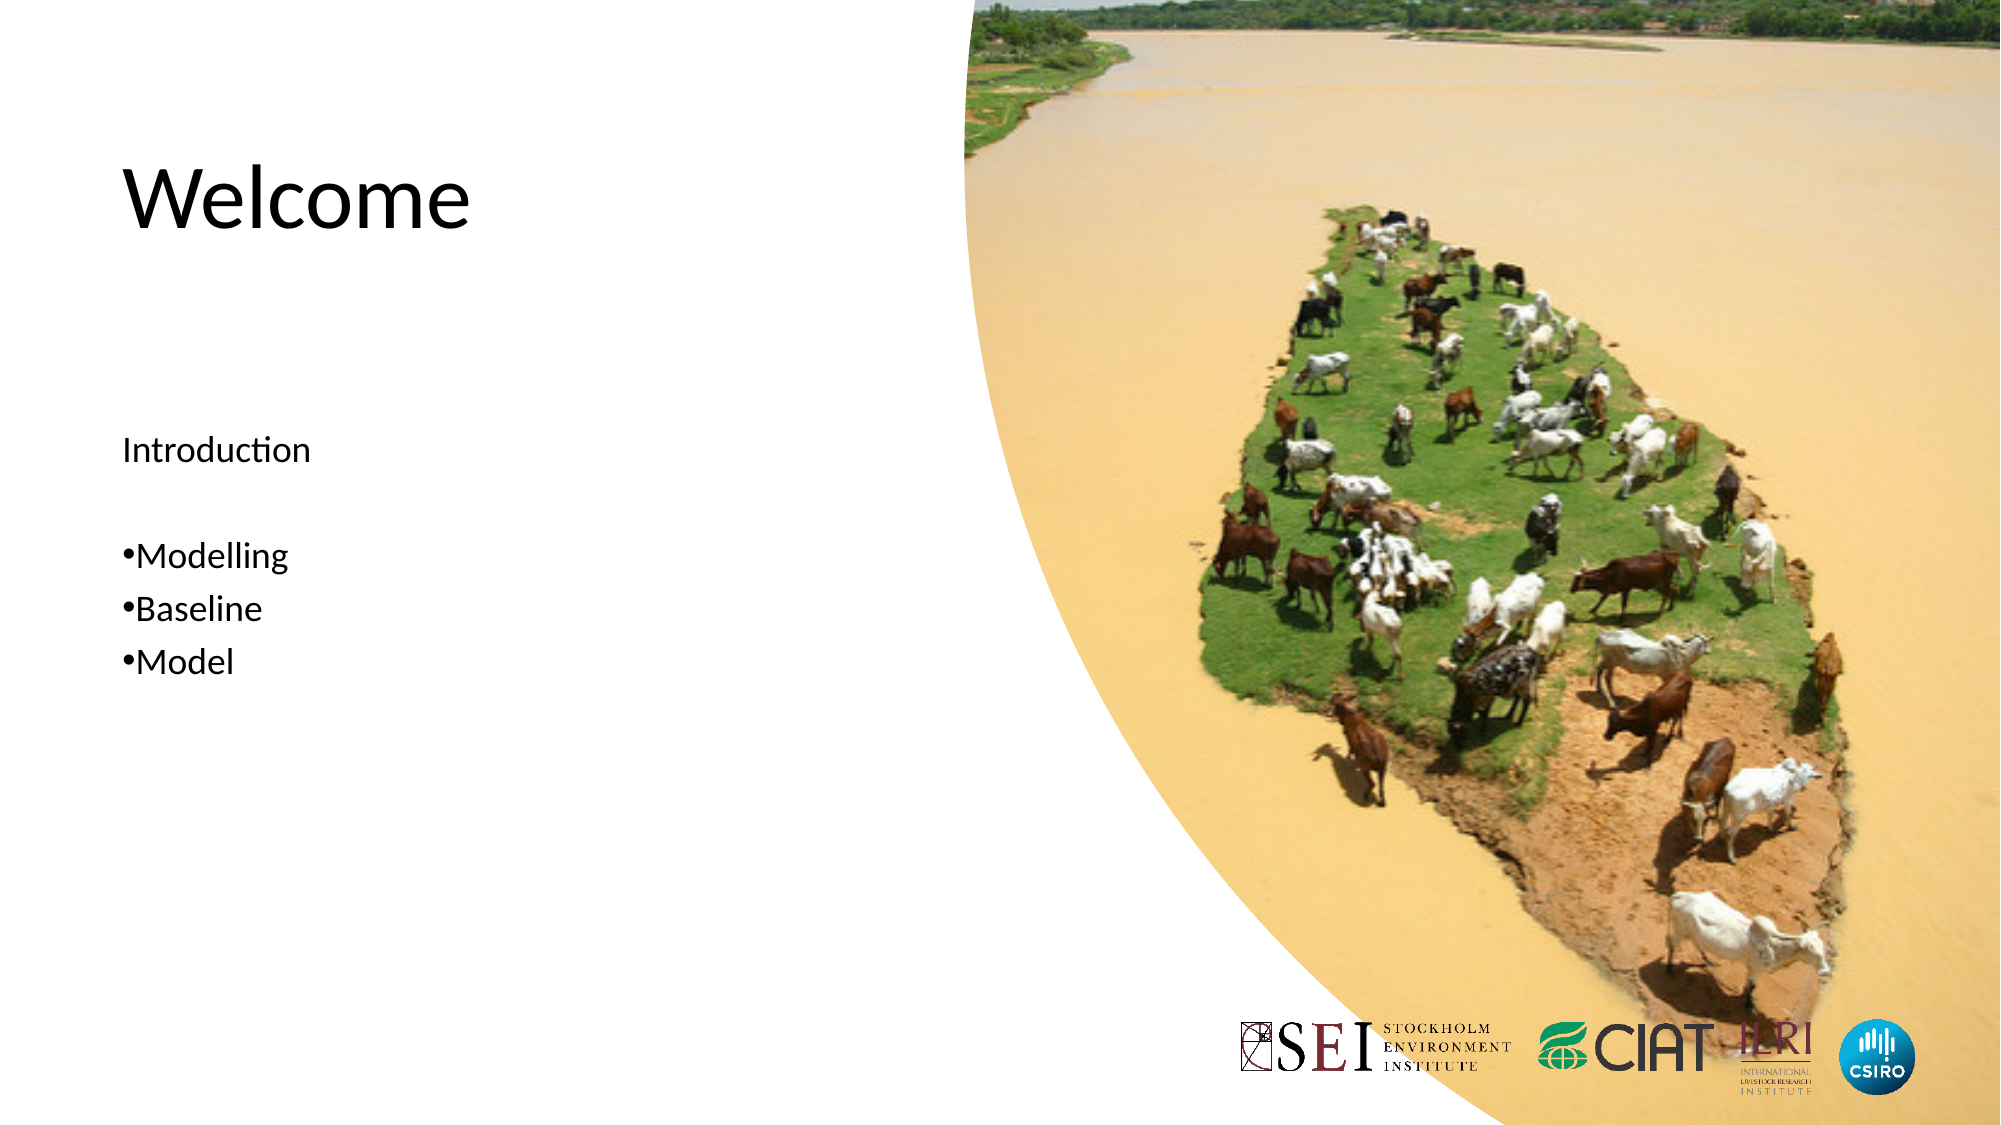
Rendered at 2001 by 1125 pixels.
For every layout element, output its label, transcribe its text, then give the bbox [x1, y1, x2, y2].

text_box Welcome [107, 59, 948, 338]
text_box Introduction Modelling Baseline Model [107, 422, 948, 991]
picture [964, 0, 2000, 1125]
